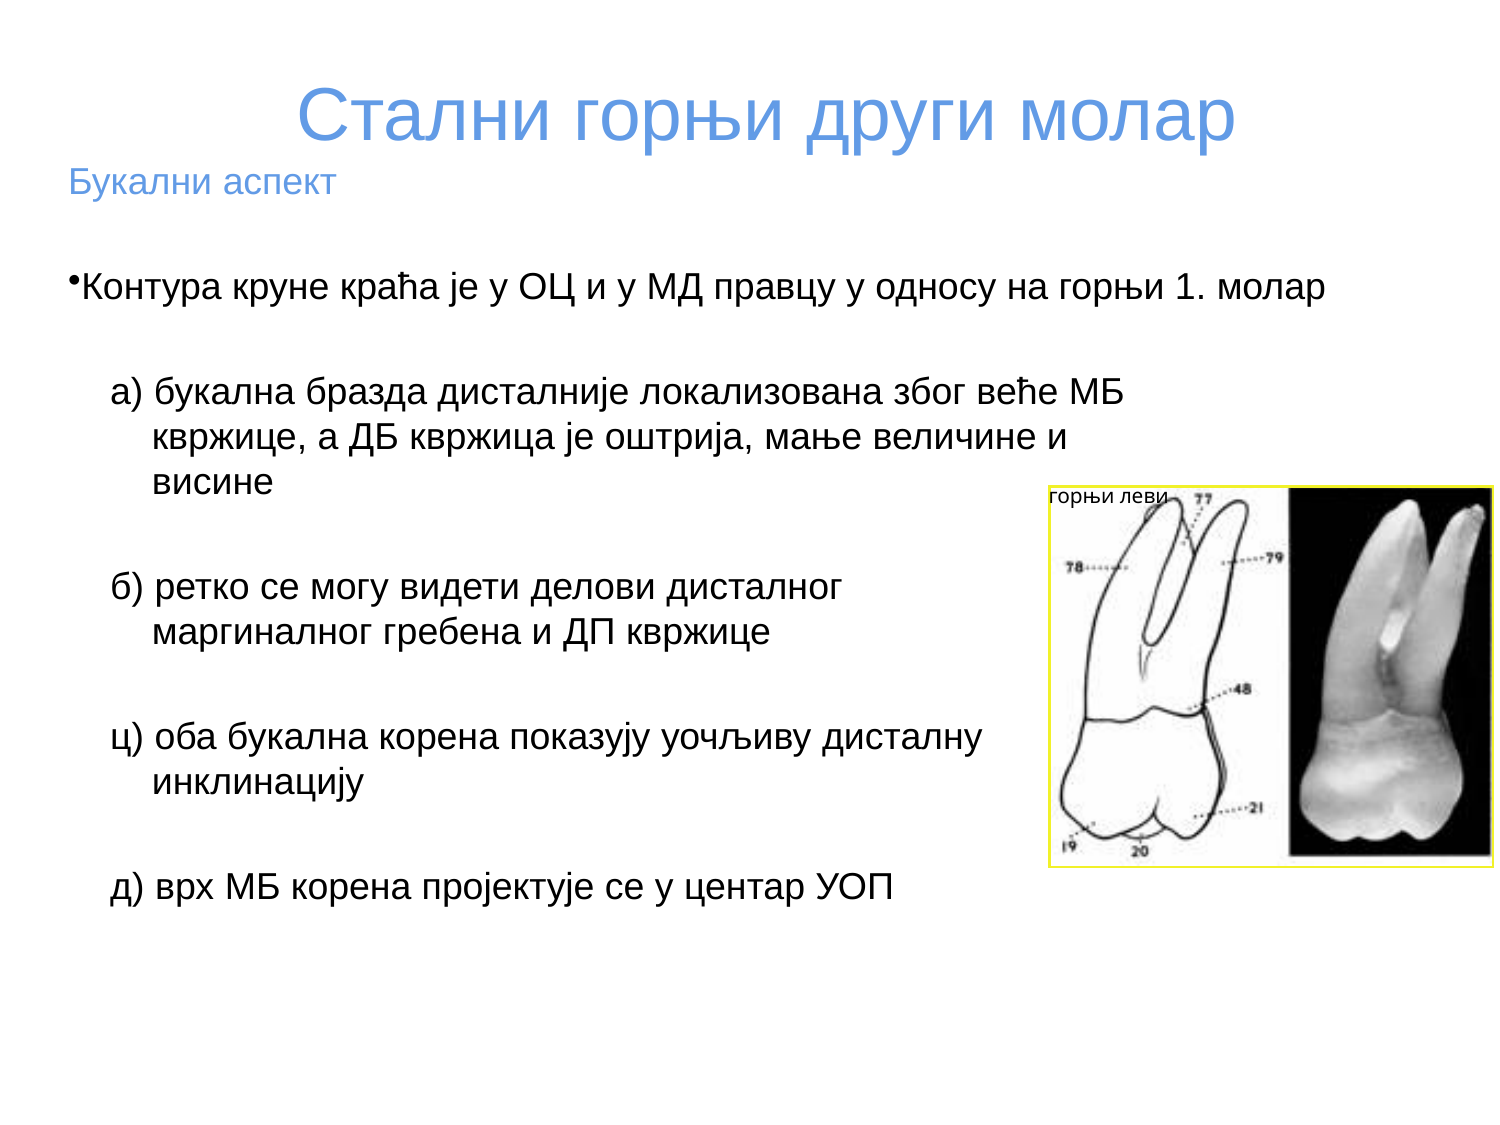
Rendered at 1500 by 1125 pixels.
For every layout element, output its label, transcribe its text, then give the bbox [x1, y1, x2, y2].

text_box горњи леви [1033, 474, 1184, 515]
list Букални аспект Кoнтура круне краћа је у ОЦ и у МД правцу у односу на горњи 1. молар а) букална бразда дисталније локализована због веће МБ квржице, а ДБ квржица је оштрија, мање величине и висине б) ретко се могу видети делови дисталног маргиналног гребена и ДП квржице ц) оба букална корена показују уочљиву дисталну инклинацију д) врх МБ корена пројектује се у центар УОП [52, 149, 1400, 976]
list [1050, 487, 1493, 866]
title Стални горњи други молар [76, 66, 1458, 154]
